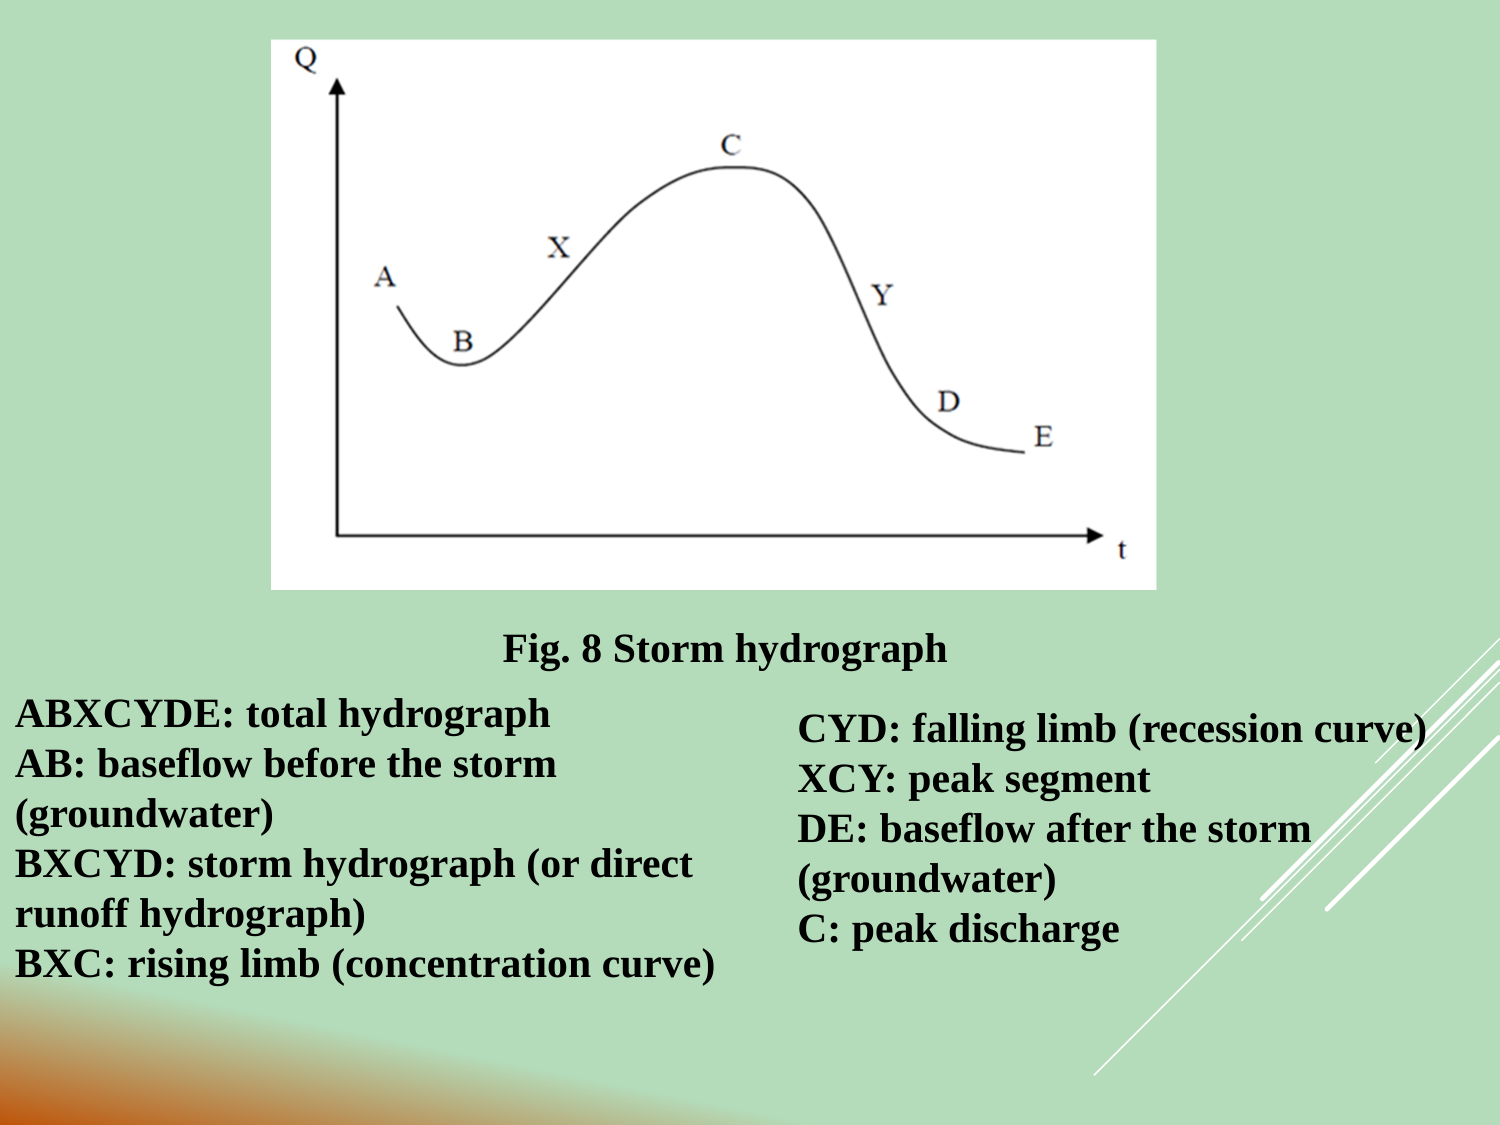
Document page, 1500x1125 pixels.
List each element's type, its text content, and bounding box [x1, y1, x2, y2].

text_box Fig. 8 Storm hydrograph [487, 613, 964, 678]
picture [271, 38, 1158, 590]
text_box CYD: falling limb (recession curve) XCY: peak segment DE: baseflow after the storm (groundwater) C: peak discharge [782, 693, 1500, 959]
text_box ABXCYDE: total hydrograph AB: baseflow before the storm (groundwater) BXCYD: storm hydrograph (or direct runoff hydrograph) BXC: rising limb (concentration curve) [0, 678, 750, 994]
